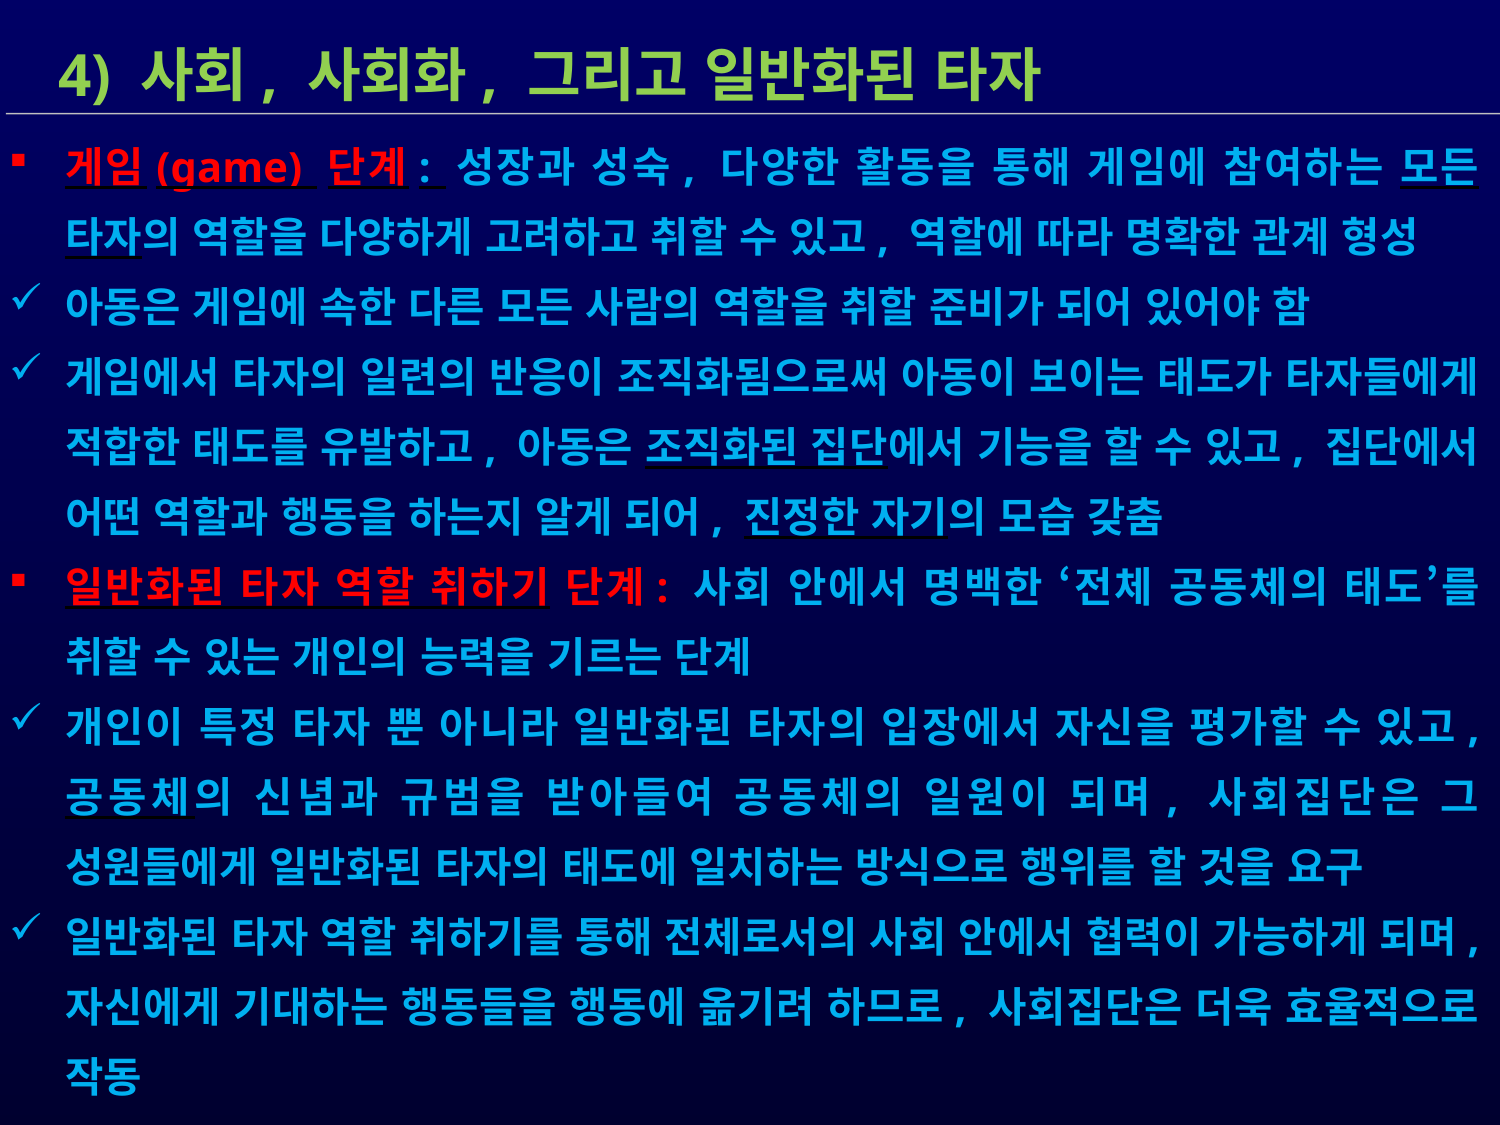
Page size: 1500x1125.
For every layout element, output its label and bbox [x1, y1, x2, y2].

text_box [0, 30, 1500, 1109]
